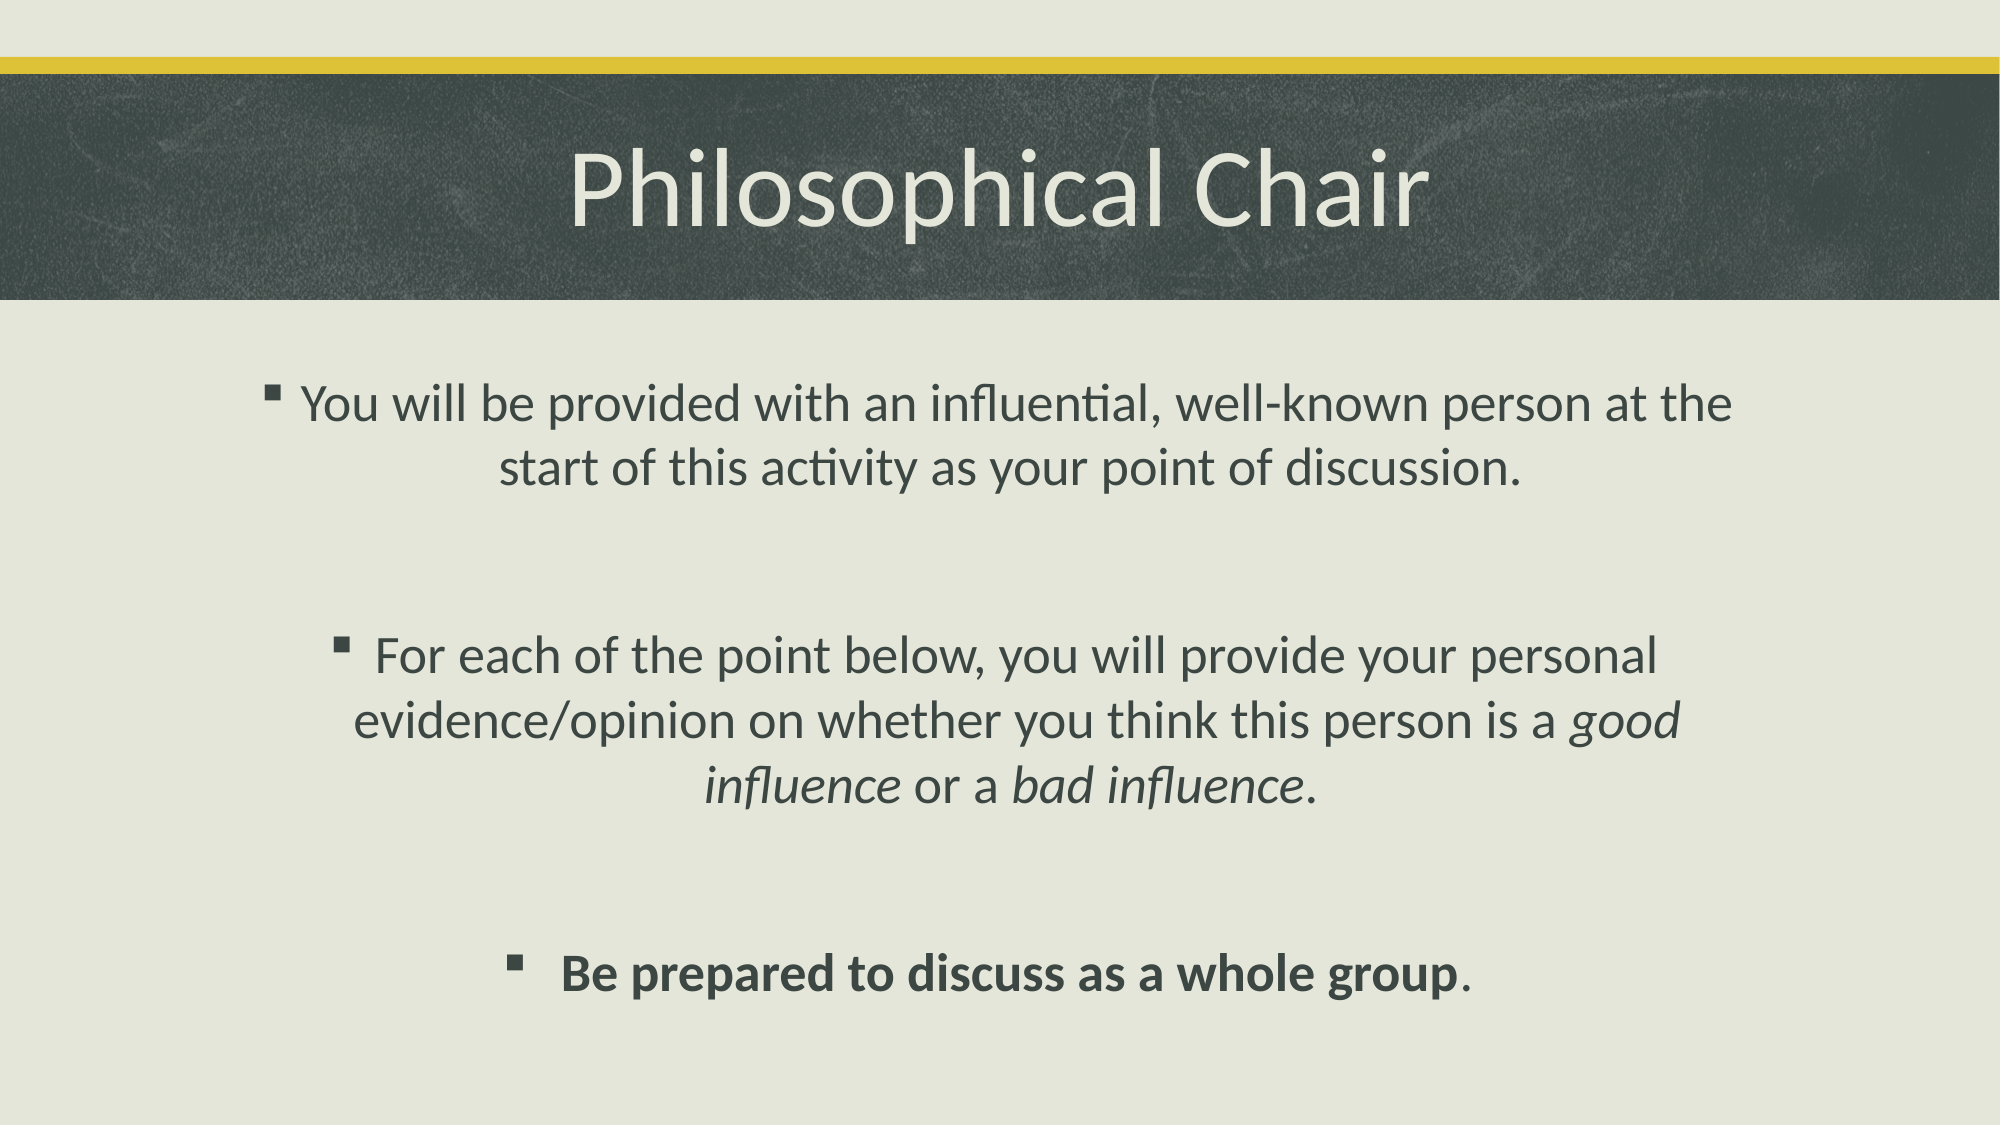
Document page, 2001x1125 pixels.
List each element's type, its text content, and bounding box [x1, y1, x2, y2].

title Philosophical Chair [210, 76, 1790, 300]
list You will be provided with an influential, well-known person at the start of this activity as your point of discussion. For each of the point below, you will provide your personal evidence/opinion on whether you think this person is a good influence or a bad influence. Be prepared to discuss as a whole group. [210, 359, 1790, 1014]
picture [0, 74, 2000, 300]
